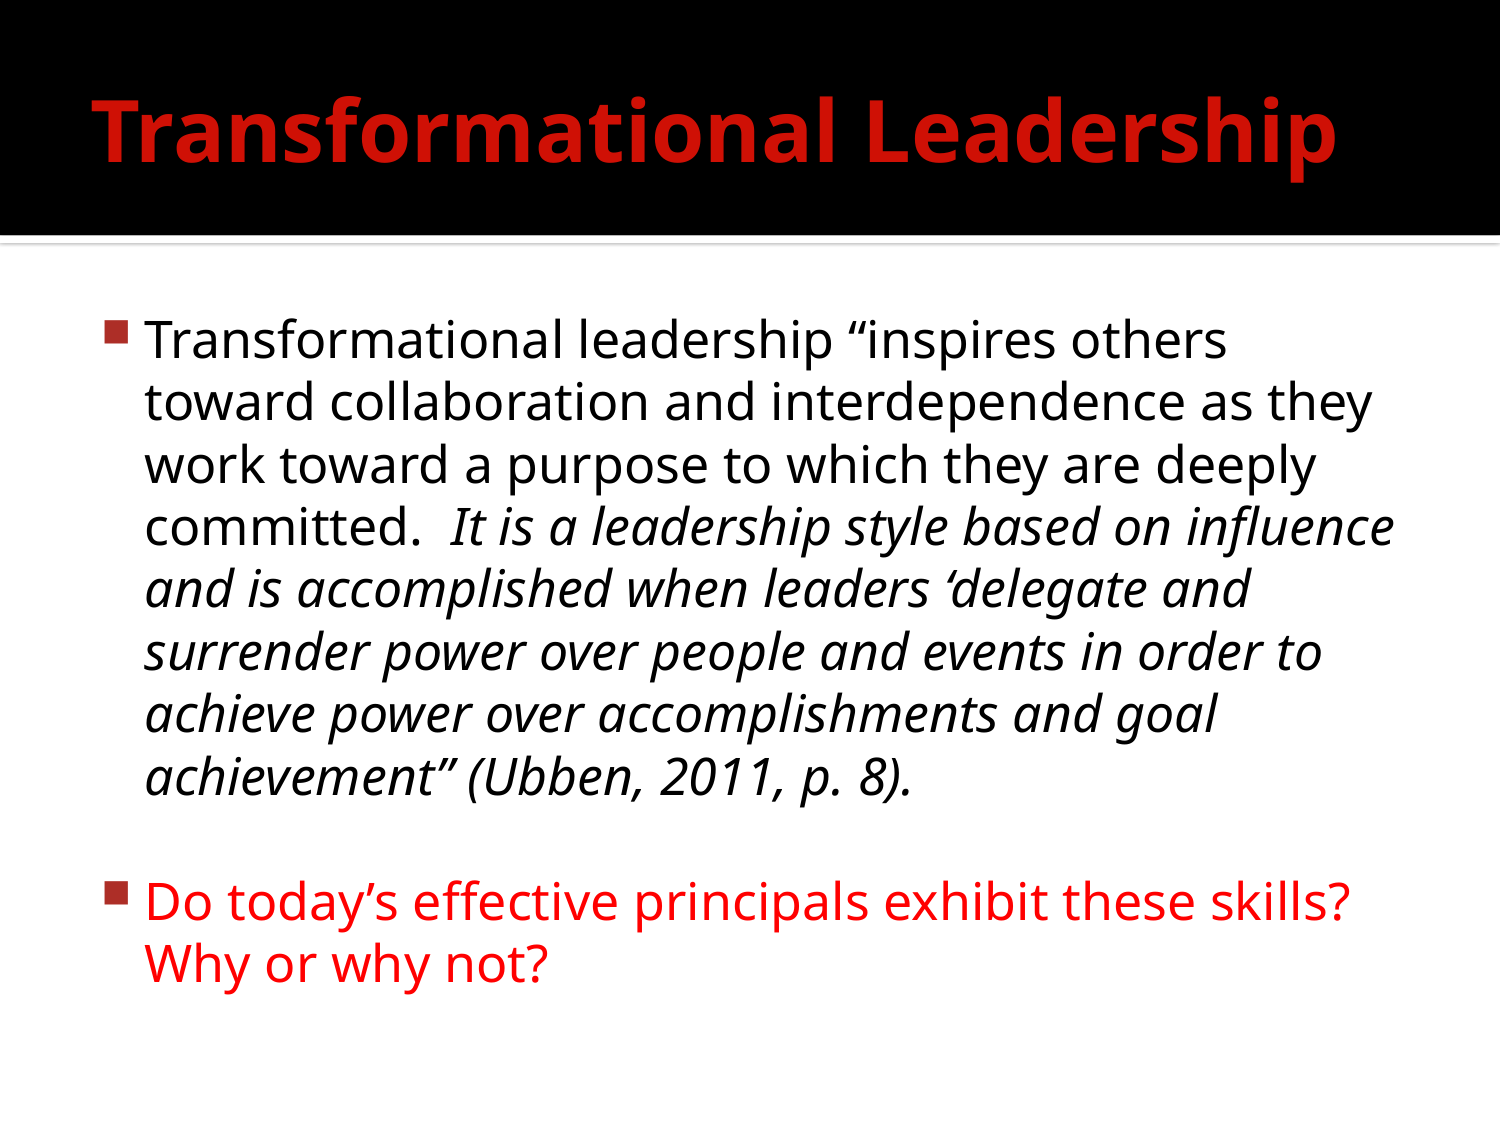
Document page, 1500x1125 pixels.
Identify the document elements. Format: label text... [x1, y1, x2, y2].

title Transformational Leadership [75, 25, 1425, 231]
list Transformational leadership “inspires others toward collaboration and interdependence as they work toward a purpose to which they are deeply committed. It is a leadership style based on influence and is accomplished when leaders ‘delegate and surrender power over people and events in order to achieve power over accomplishments and goal achievement” (Ubben, 2011, p. 8). Do today’s effective principals exhibit these skills? Why or why not? [75, 291, 1425, 1050]
